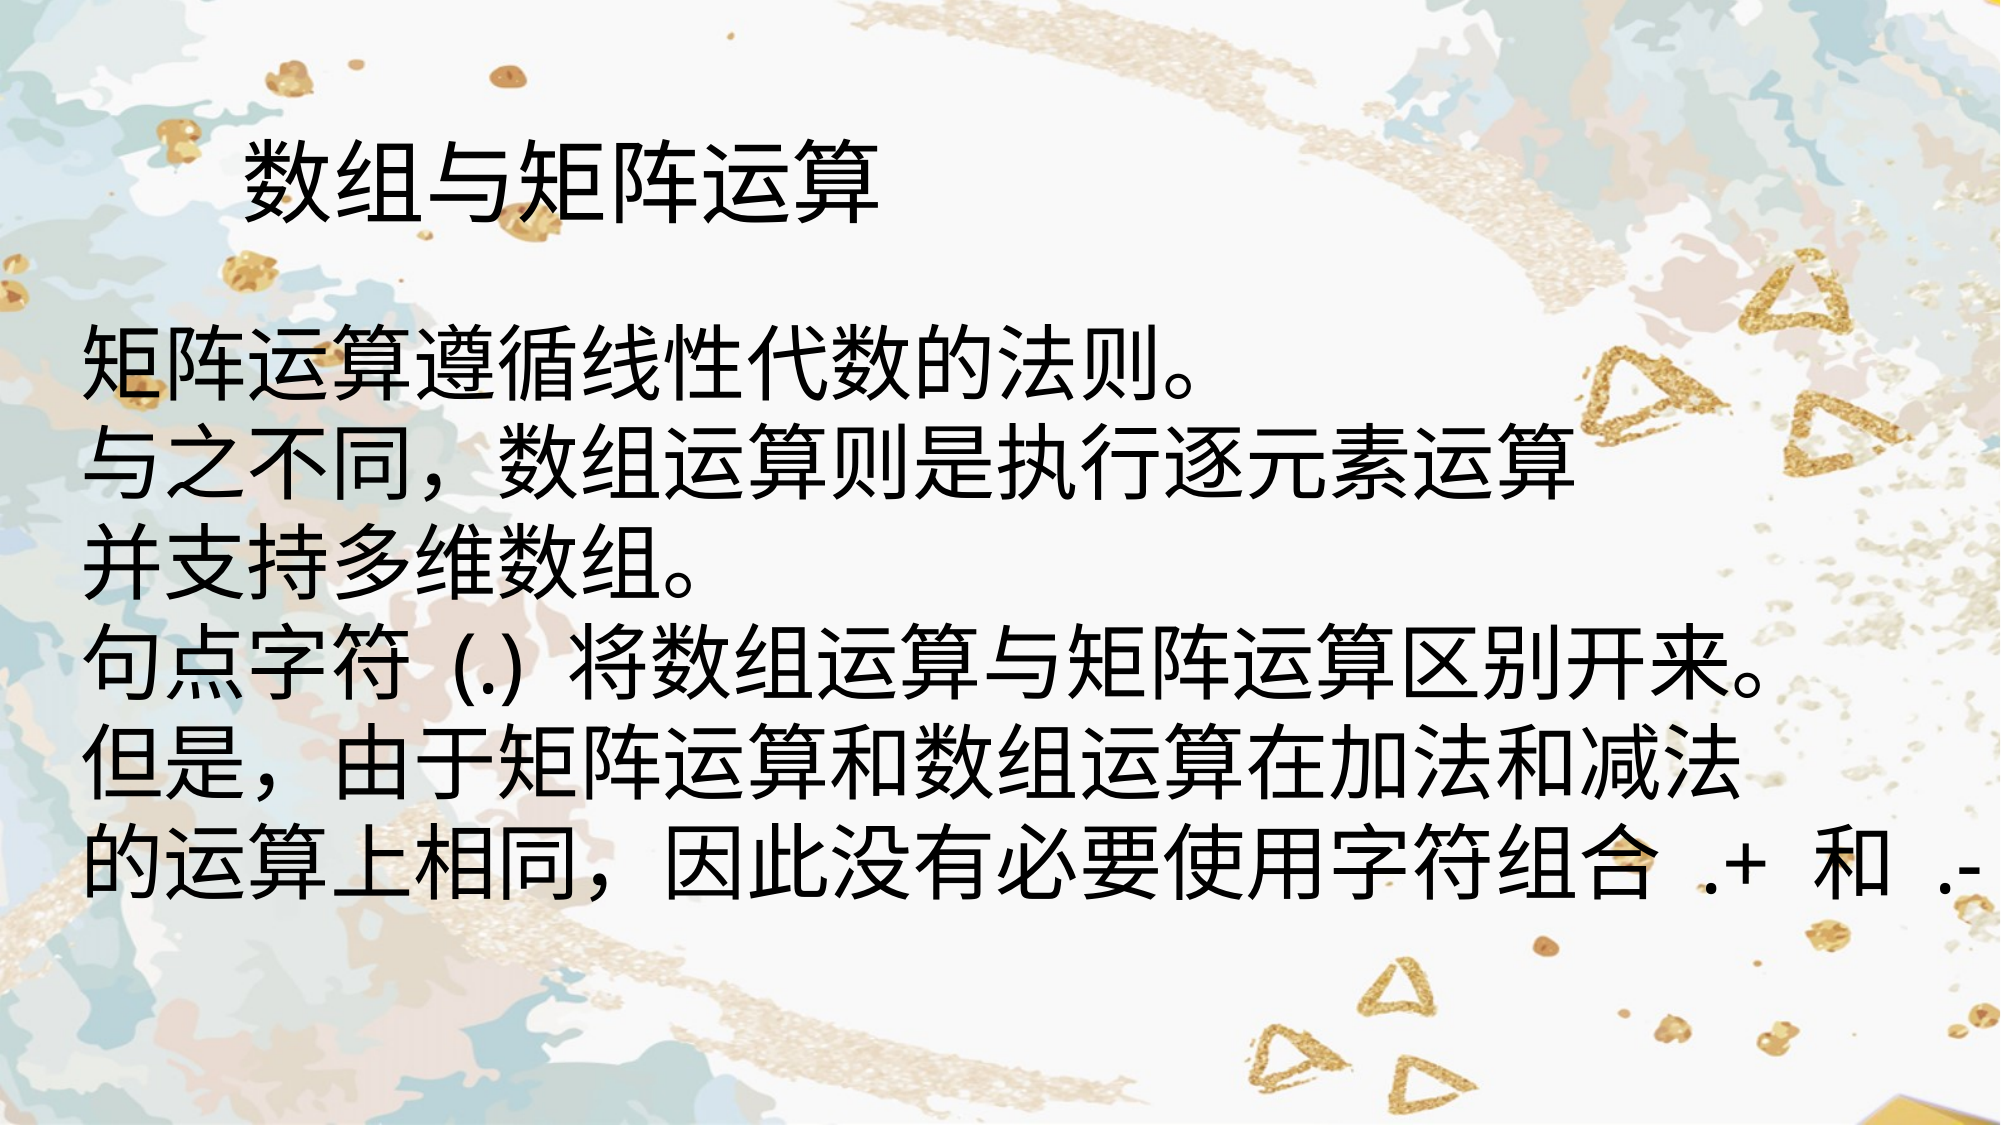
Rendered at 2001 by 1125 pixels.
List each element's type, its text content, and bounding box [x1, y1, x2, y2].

picture [0, 0, 2001, 1125]
text_box 矩阵运算遵循线性代数的法则。 与之不同，数组运算则是执行逐元素运算 并支持多维数组。 句点字符 (.) 将数组运算与矩阵运算区别开来。 但是，由于矩阵运算和数组运算在加法和减法 的运算上相同，因此没有必要使用字符组合 .+ 和 .-。 [65, 303, 2000, 918]
text_box 数组与矩阵运算 [227, 7, 1141, 243]
